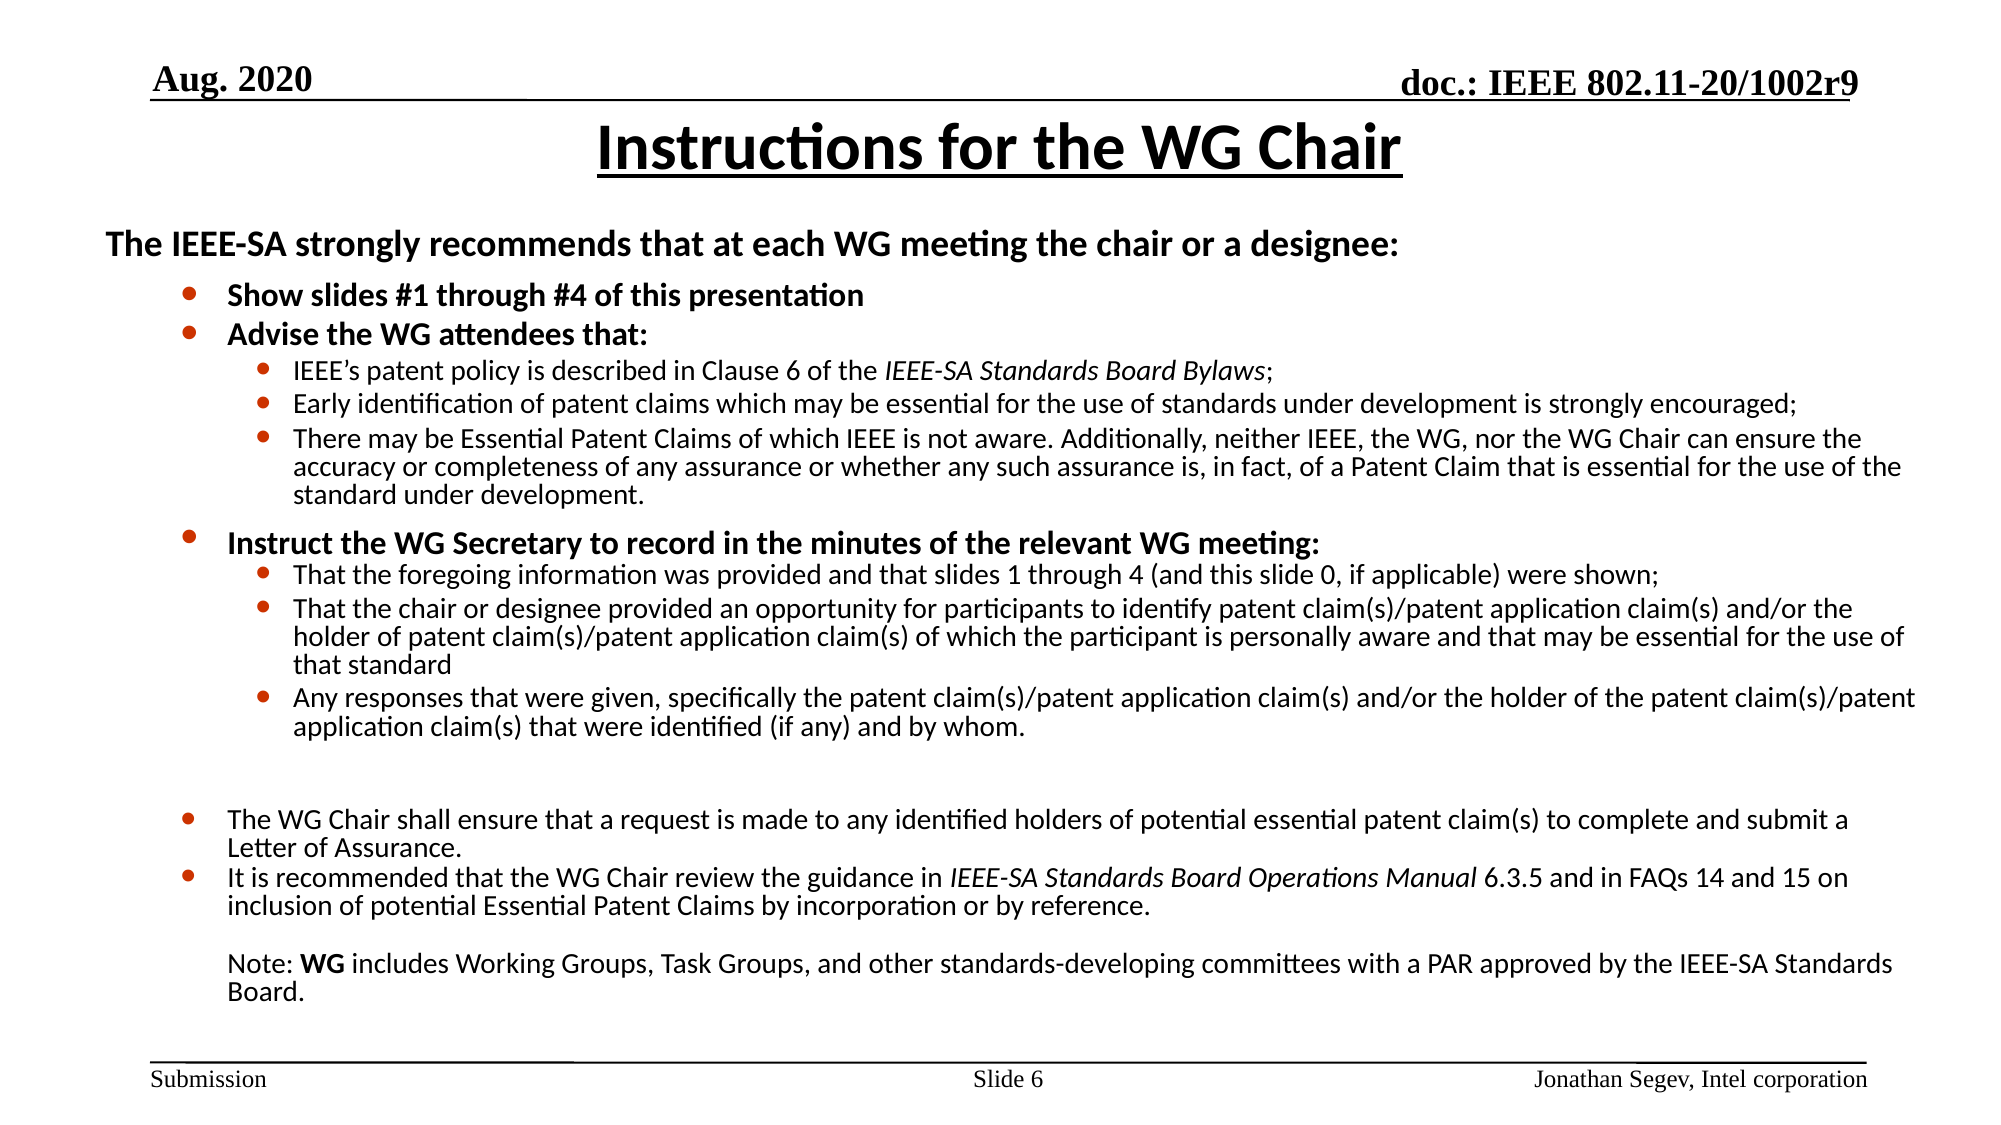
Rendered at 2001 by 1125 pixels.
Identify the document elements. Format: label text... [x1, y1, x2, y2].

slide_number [152, 54, 563, 100]
slide_number Slide 6 [950, 1061, 1067, 1123]
footer Jonathan Segev, Intel corporation [1171, 1061, 1869, 1093]
list The IEEE-SA strongly recommends that at each WG meeting the chair or a designee: Show slides #1 through #4 of this presentation Advise the WG attendees that: IEEE’s patent policy is described in Clause 6 of the IEEE-SA Standards Board Bylaws; Early identification of patent claims which may be essential for the use of standards under development is strongly encouraged; There may be Essential Patent Claims of which IEEE is not aware. Additionally, neither IEEE, the WG, nor the WG Chair can ensure the accuracy or completeness of any assurance or whether any such assurance is, in fact, of a Patent Claim that is essential for the use of the standard under development. Instruct the WG Secretary to record in the minutes of the relevant WG meeting: That the foregoing information was provided and that slides 1 through 4 (and this slide 0, if applicable) were shown; That the chair or designee provided an opportunity for participants to identify patent claim(s)/patent application claim(s) and/or the holder of patent claim(s)/patent application claim(s) of which the participant is personally aware and that may be essential for the use of that standard Any responses that were given, specifically the patent claim(s)/patent application claim(s) and/or the holder of the patent claim(s)/patent application claim(s) that were identified (if any) and by whom. The WG Chair shall ensure that a request is made to any identified holders of potential essential patent claim(s) to complete and submit a Letter of Assurance. It is recommended that the WG Chair review the guidance in IEEE-SA Standards Board Operations Manual 6.3.5 and in FAQs 14 and 15 on inclusion of potential Essential Patent Claims by incorporation or by reference. Note: WG includes Working Groups, Task Groups, and other standards-developing committees with a PAR approved by the IEEE-SA Standards Board. [90, 219, 1934, 1000]
title Instructions for the WG Chair [149, 112, 1850, 173]
